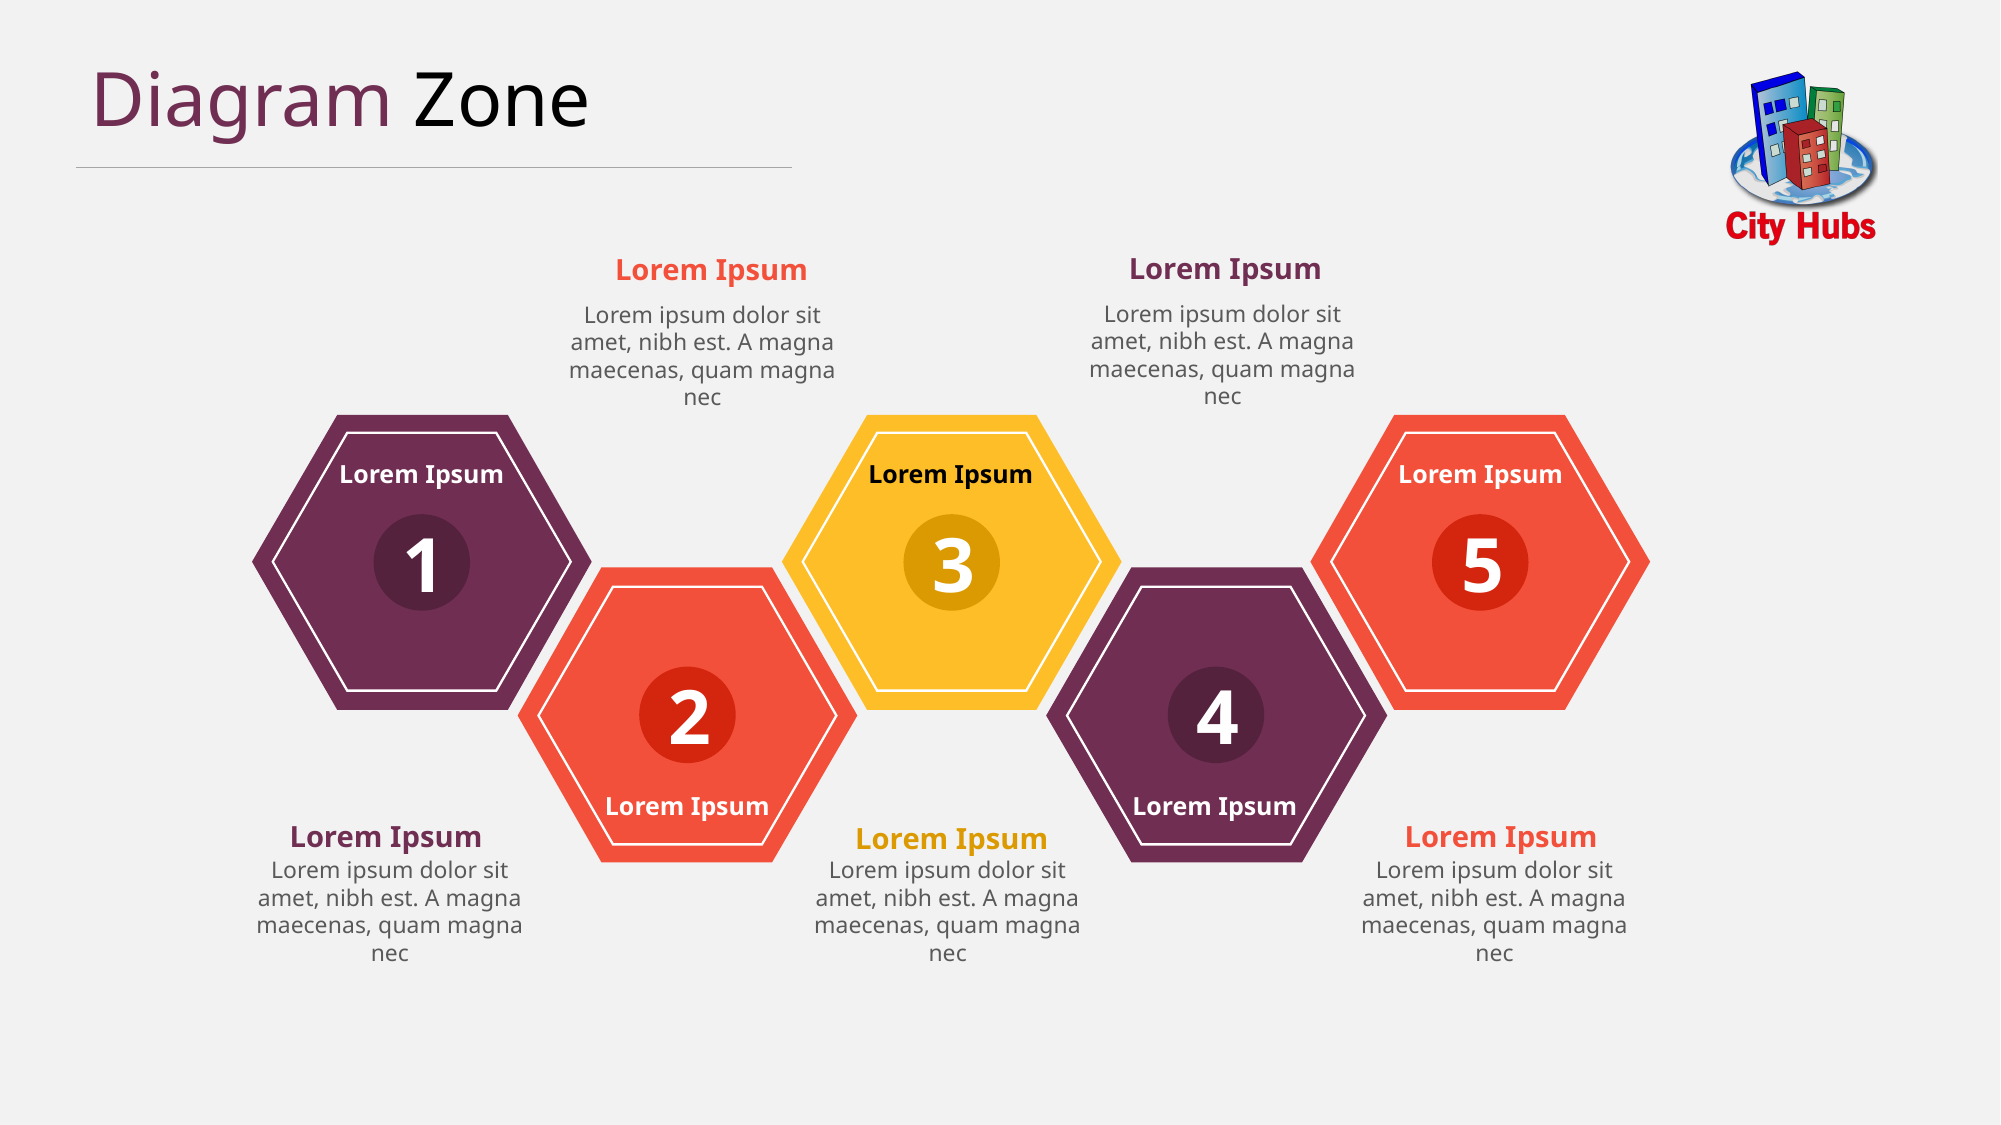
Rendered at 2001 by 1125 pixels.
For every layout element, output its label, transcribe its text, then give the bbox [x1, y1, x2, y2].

text_box 5 [1432, 514, 1529, 611]
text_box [565, 242, 858, 420]
text_box [1130, 828, 1302, 846]
text_box Lorem ipsum dolor sit amet, nibh est. A magna maecenas, quam magna nec [253, 848, 526, 974]
text_box [335, 431, 508, 450]
text_box [1394, 431, 1566, 450]
text_box Lorem Ipsum [804, 812, 1099, 863]
text_box Lorem Ipsum [1117, 782, 1313, 828]
text_box 1 [373, 514, 471, 611]
text_box [1046, 567, 1388, 863]
text_box Lorem ipsum dolor sit amet, nibh est. A magna maecenas, quam magna nec [1358, 848, 1631, 974]
text_box Lorem ipsum dolor sit amet, nibh est. A magna maecenas, quam magna nec [811, 848, 1084, 974]
text_box [517, 567, 858, 863]
text_box Lorem Ipsum [228, 811, 545, 861]
text_box [602, 828, 773, 846]
text_box Lorem Ipsum [1354, 811, 1649, 861]
picture [1726, 68, 1878, 246]
text_box Lorem Ipsum [324, 450, 520, 496]
text_box [271, 470, 573, 692]
text_box 2 [639, 666, 736, 764]
text_box [1310, 414, 1651, 710]
text_box [781, 414, 1122, 710]
text_box [251, 414, 592, 710]
text_box [801, 469, 1103, 692]
text_box Lorem Ipsum [1383, 450, 1579, 496]
text_box Lorem Ipsum [589, 782, 785, 828]
text_box Lorem Ipsum [853, 450, 1049, 496]
text_box Diagram Zone [75, 44, 1022, 150]
text_box Lorem ipsum dolor sit amet, nibh est. A magna maecenas, quam magna nec [1086, 291, 1359, 417]
text_box 4 [1167, 666, 1265, 764]
text_box 3 [903, 514, 1000, 611]
text_box [865, 431, 1038, 450]
text_box [537, 585, 838, 807]
text_box [1329, 469, 1631, 692]
text_box Lorem Ipsum [1073, 243, 1378, 293]
text_box [1065, 585, 1367, 808]
